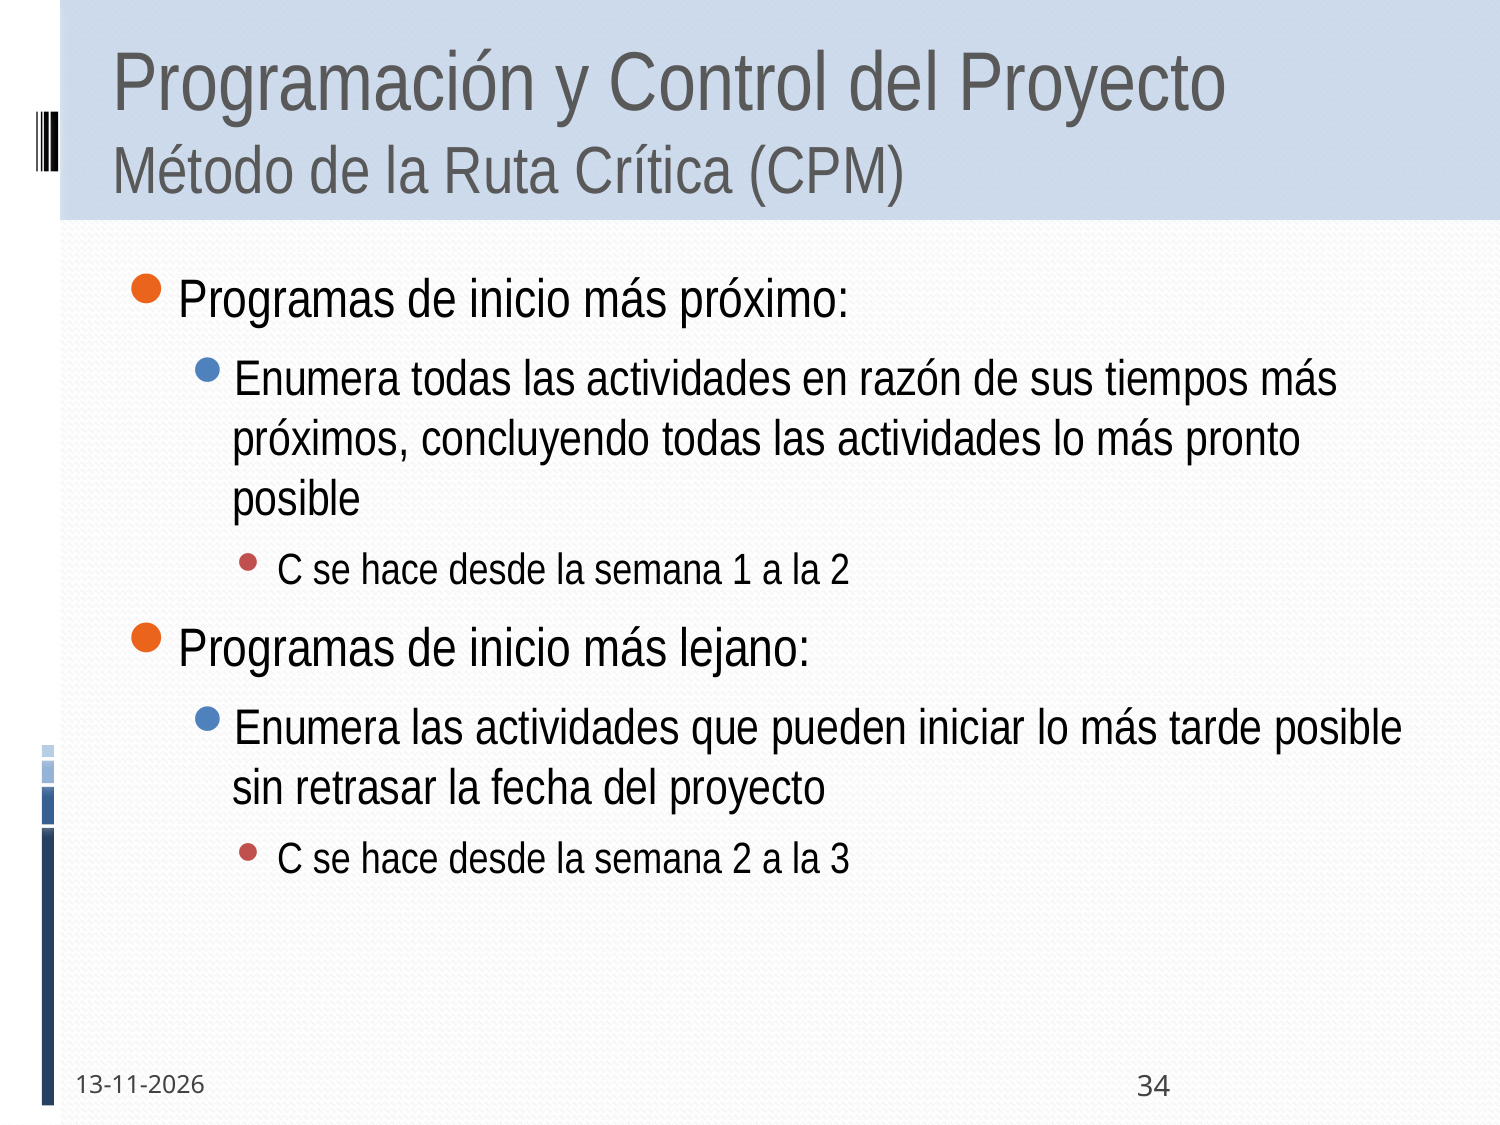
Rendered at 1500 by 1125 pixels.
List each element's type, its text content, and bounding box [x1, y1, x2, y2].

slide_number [75, 1042, 243, 1103]
title Programación y Control del Proyecto Método de la Ruta Crítica (CPM) [111, 18, 1436, 207]
slide_number 34 [1045, 1046, 1171, 1107]
list Programas de inicio más próximo: Enumera todas las actividades en razón de sus tiempos más próximos, concluyendo todas las actividades lo más pronto posible C se hace desde la semana 1 a la 2 Programas de inicio más lejano: Enumera las actividades que pueden iniciar lo más tarde posible sin retrasar la fecha del proyecto C se hace desde la semana 2 a la 3 [111, 255, 1436, 1038]
